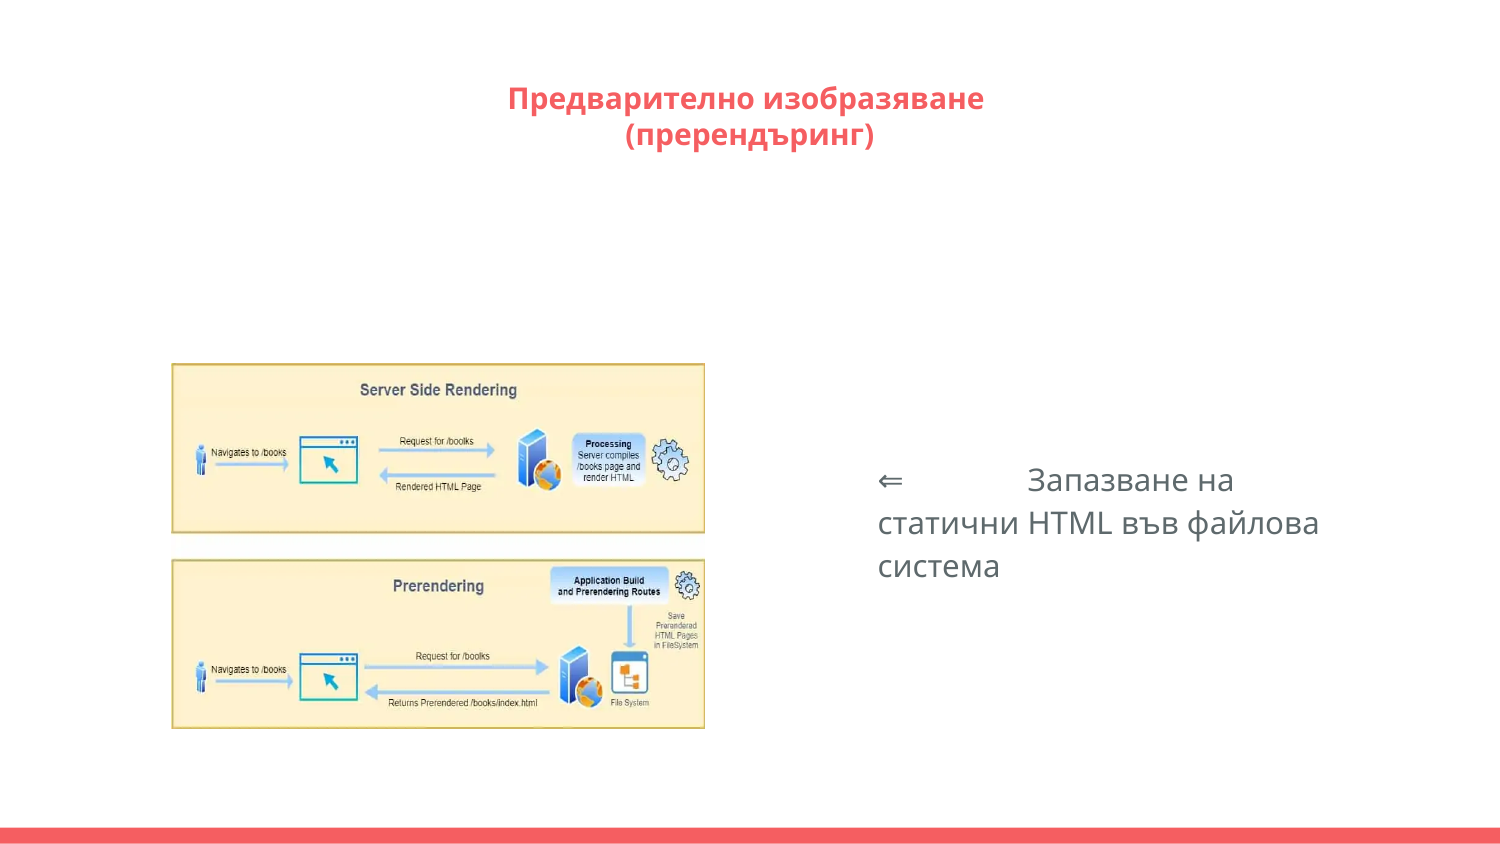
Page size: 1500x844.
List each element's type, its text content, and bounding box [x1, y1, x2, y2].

list ⇐ Запазване на статични HTML във файлова система [862, 440, 1347, 631]
picture [171, 363, 705, 730]
title Предварително изобразяване (пререндъринг) [51, 64, 1449, 167]
